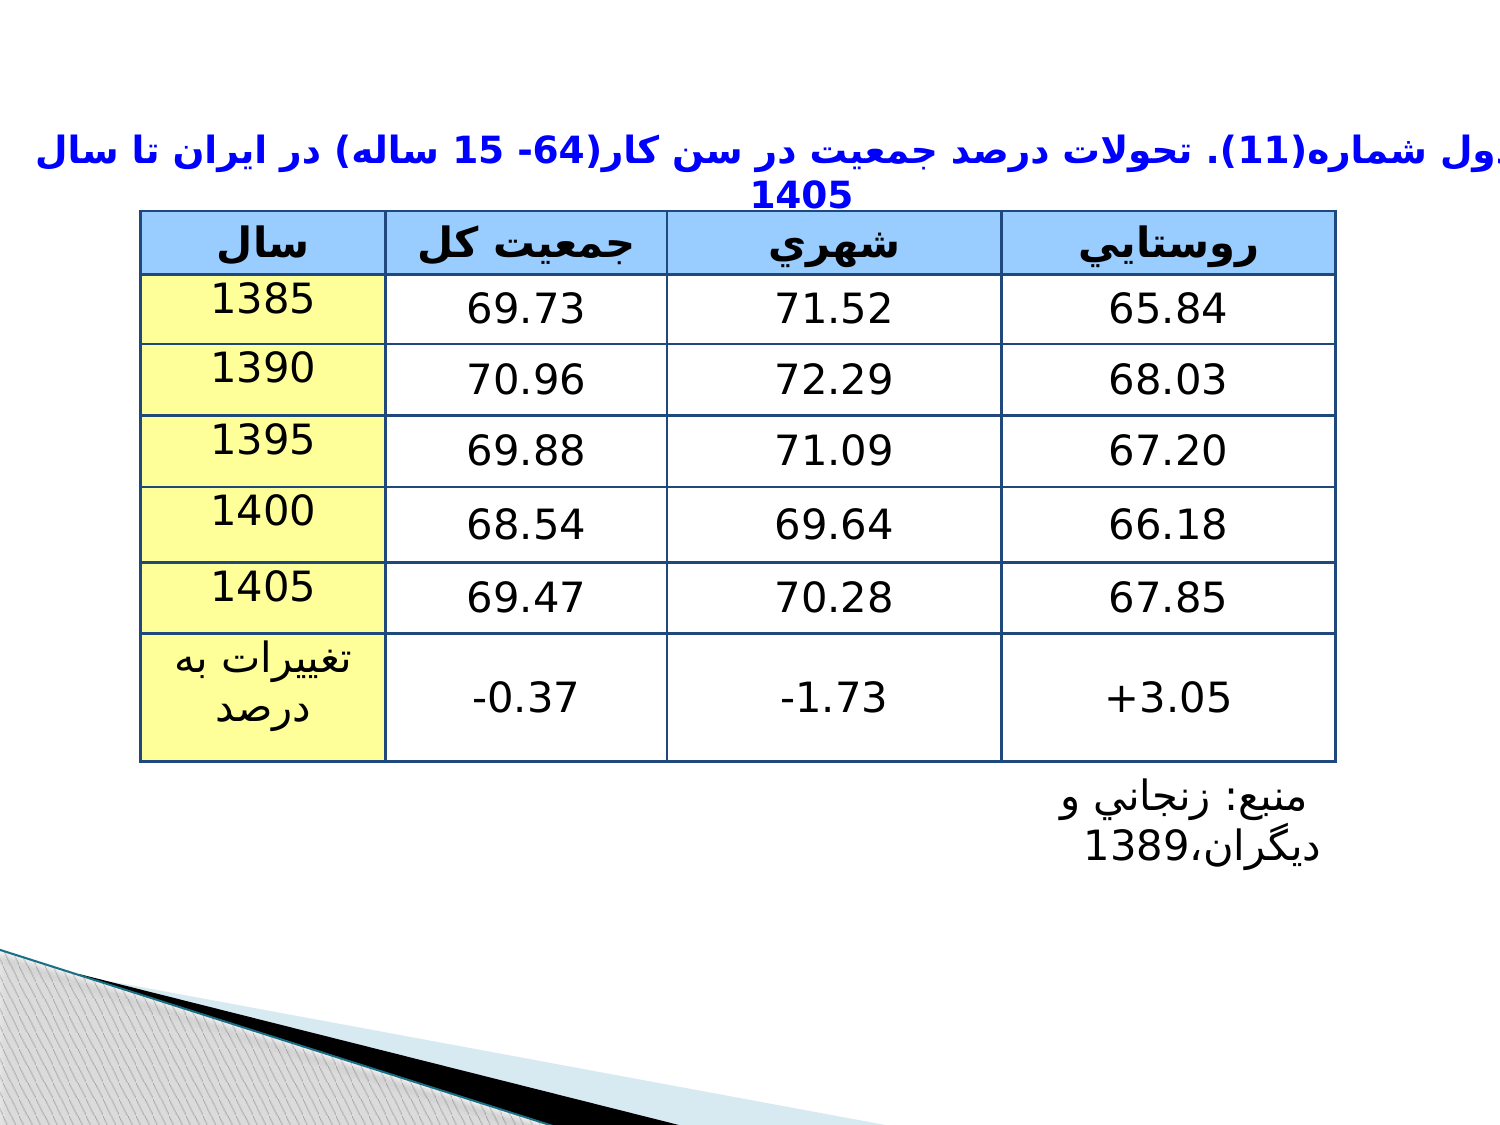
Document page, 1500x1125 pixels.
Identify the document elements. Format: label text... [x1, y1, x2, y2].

table_cell 65.84 [1003, 276, 1334, 343]
table_cell 69.73 [387, 276, 666, 343]
table_cell 70.28 [668, 564, 1000, 632]
table_cell 69.47 [387, 564, 666, 632]
table_cell تغييرات به درصد [142, 635, 384, 760]
table_header سال [142, 226, 384, 273]
table_cell 1390 [142, 345, 384, 414]
table_cell 3.05+ [1003, 635, 1334, 760]
table_header جمعیت کل [387, 226, 666, 273]
table_cell 1400 [142, 488, 384, 561]
text_box جدول شماره(11). تحولات درصد جمعيت در سن كار(64- 15 ساله) در ايران تا سال 1405 [0, 140, 1500, 226]
table_cell 68.54 [387, 488, 666, 561]
table_header شهري [668, 226, 1000, 273]
table_cell 67.20 [1003, 417, 1334, 486]
table_cell 1.73- [668, 635, 1000, 760]
table_header روستايي [1003, 226, 1334, 273]
table_cell 67.85 [1003, 564, 1334, 632]
table_cell 72.29 [668, 345, 1000, 414]
table_cell 71.09 [668, 417, 1000, 486]
table_cell 71.52 [668, 276, 1000, 343]
table_cell 1405 [142, 564, 384, 632]
table_cell 69.64 [668, 488, 1000, 561]
table_cell 0.37- [387, 635, 666, 760]
table_cell 66.18 [1003, 488, 1334, 561]
table_cell 1385 [142, 276, 384, 343]
text_box منبع: زنجاني و ديگران،1389 [878, 761, 1336, 877]
table_cell 68.03 [1003, 345, 1334, 414]
table_cell 69.88 [387, 417, 666, 486]
table_cell 1395 [142, 417, 384, 486]
table_cell 70.96 [387, 345, 666, 414]
